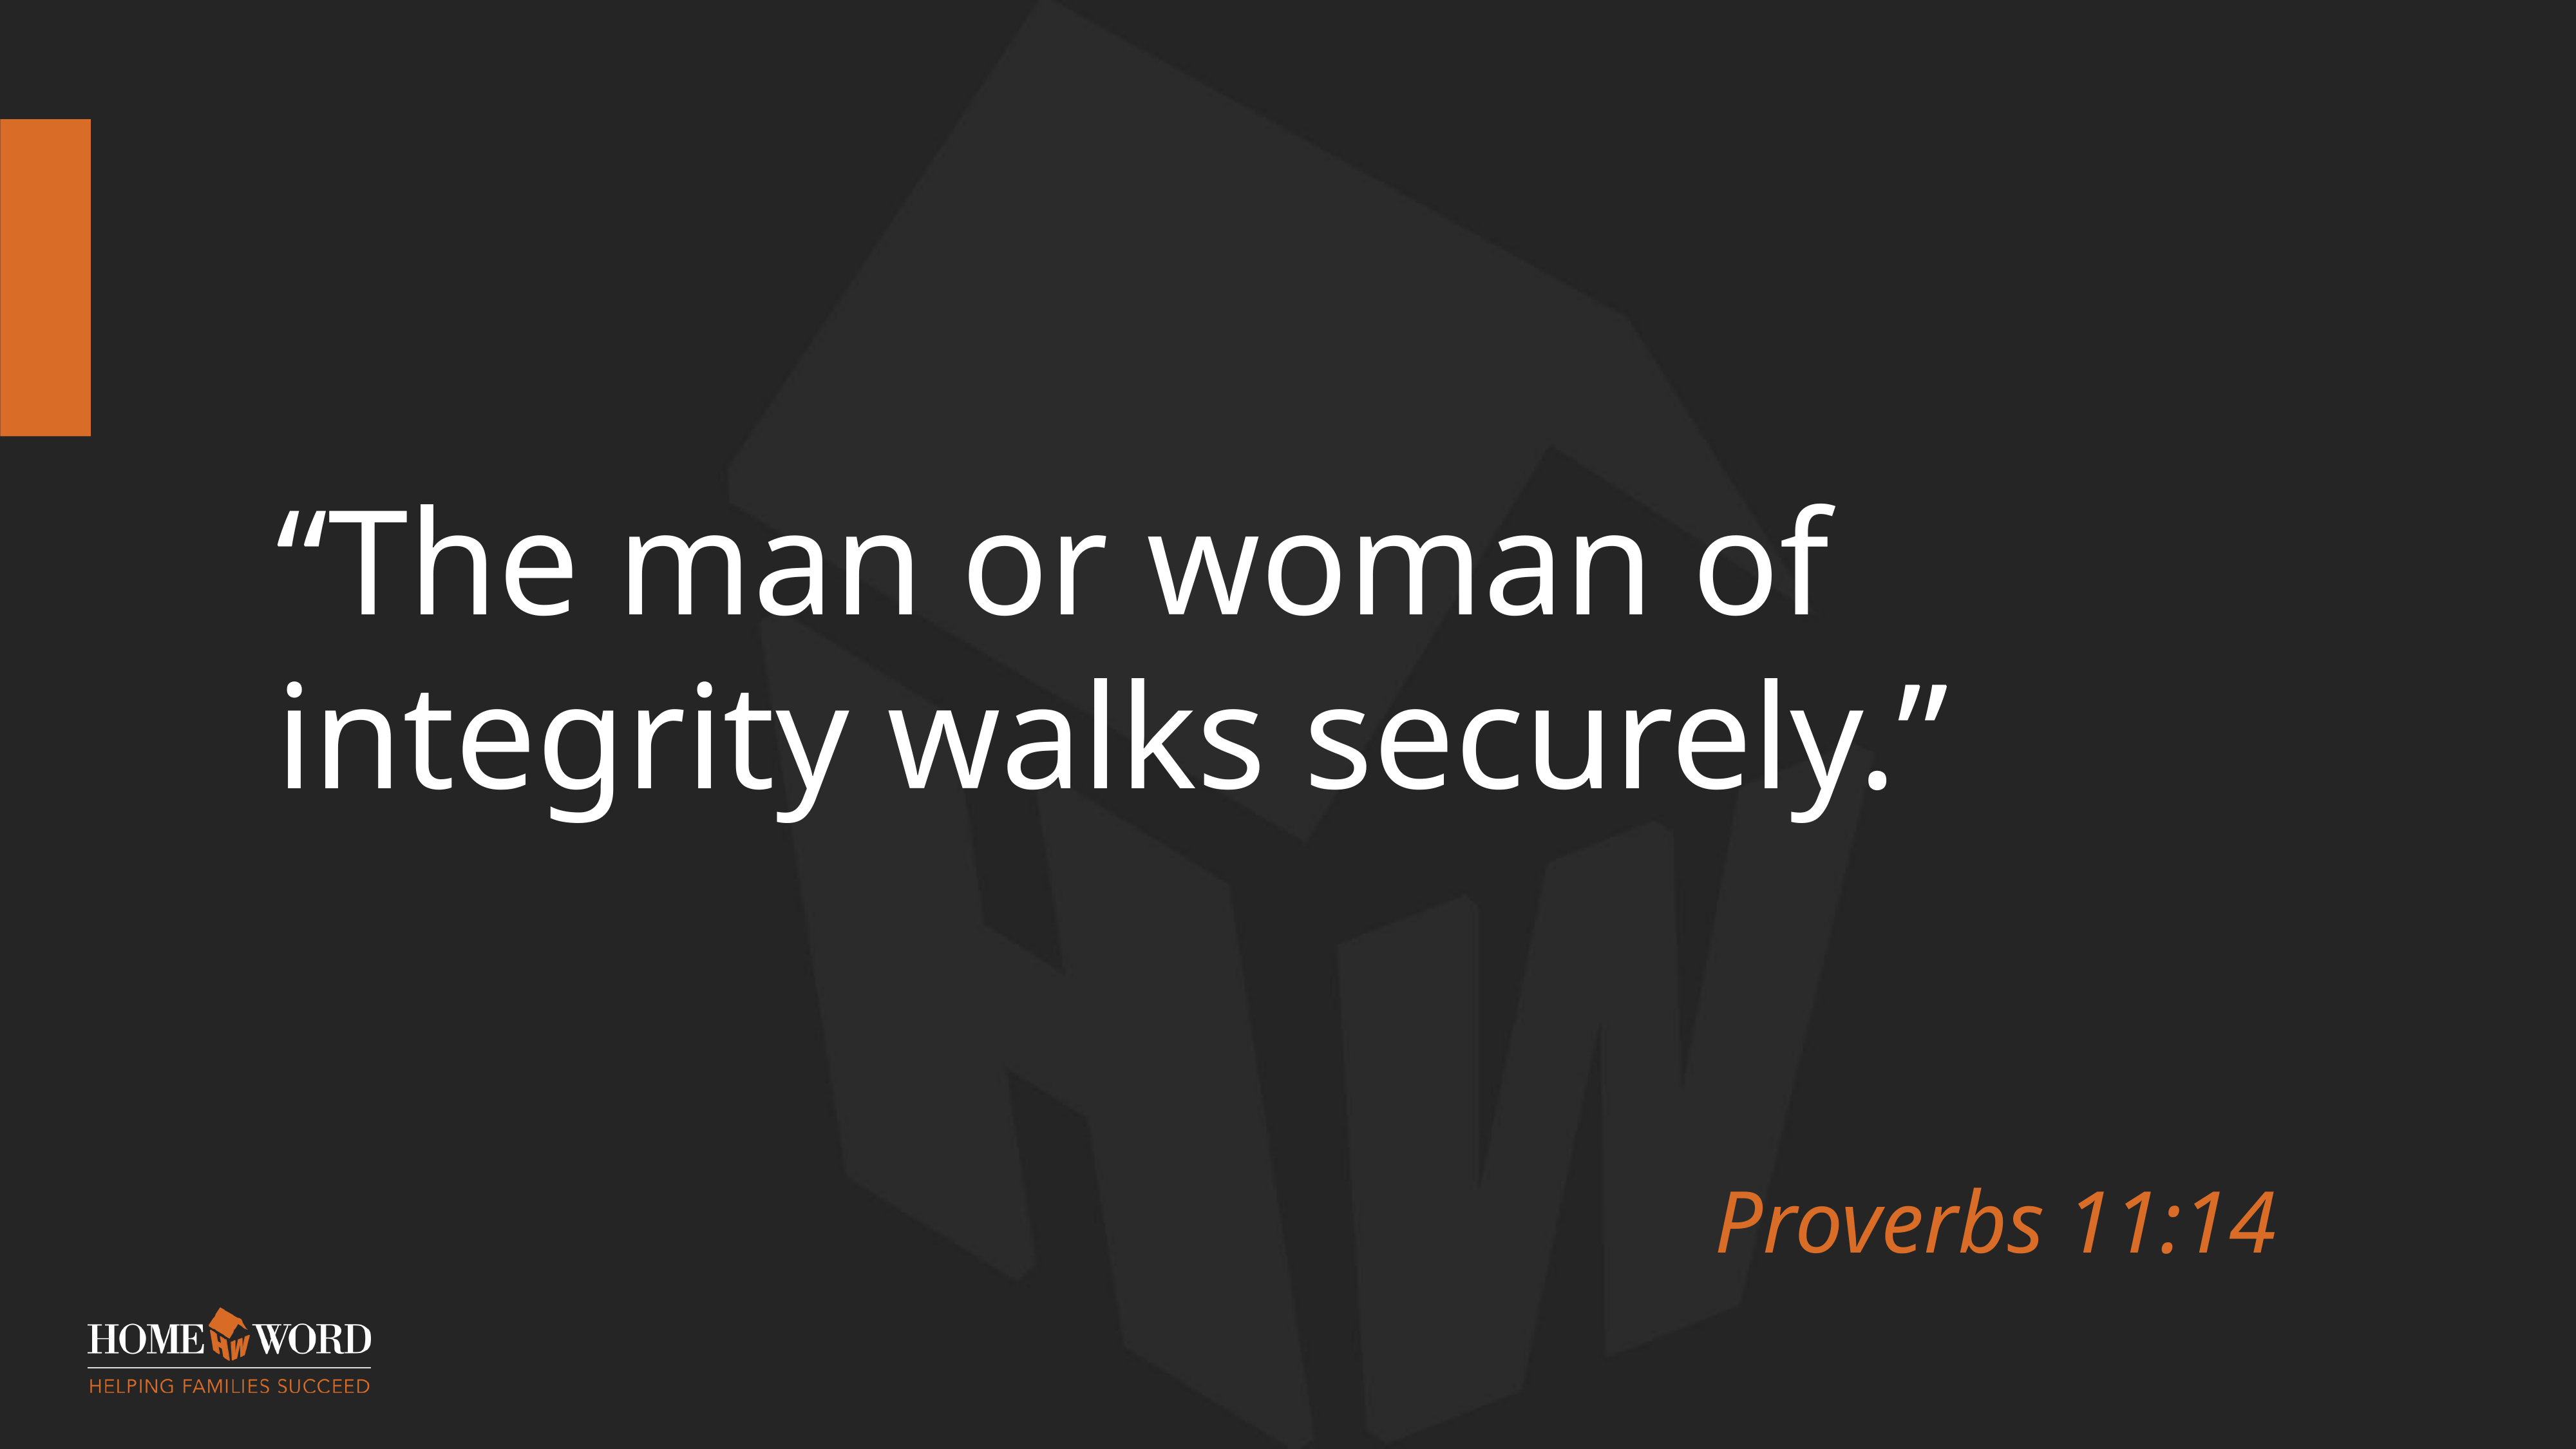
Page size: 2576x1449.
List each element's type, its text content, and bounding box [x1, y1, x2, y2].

title “The man or woman of integrity walks securely.” [270, 464, 2291, 1032]
text_box Proverbs 11:14 [337, 1162, 2282, 1276]
picture [0, 0, 2576, 1449]
